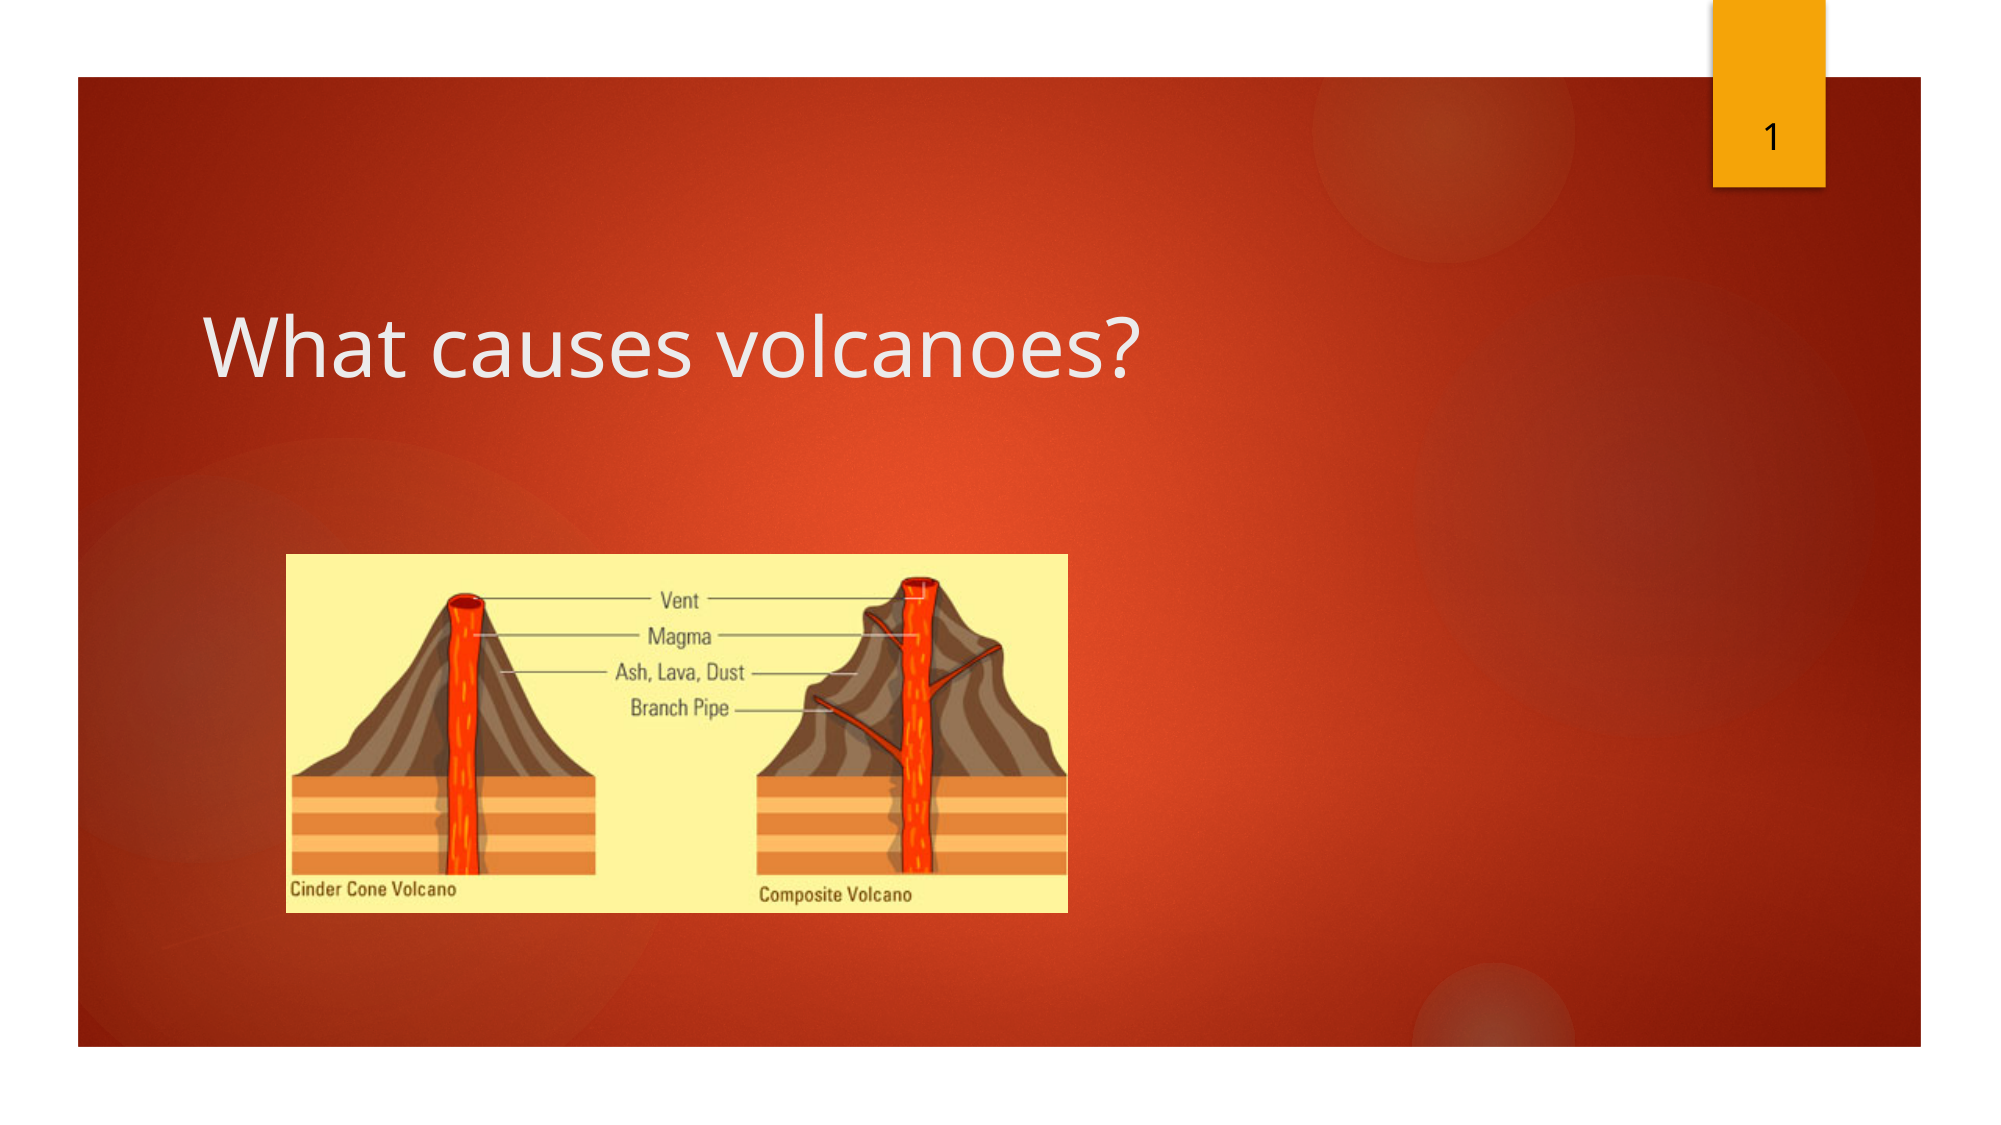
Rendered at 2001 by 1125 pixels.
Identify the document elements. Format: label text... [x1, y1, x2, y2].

picture [286, 554, 1069, 913]
text_box 1 [1747, 105, 1795, 166]
title What causes volcanoes? [187, 187, 1242, 403]
